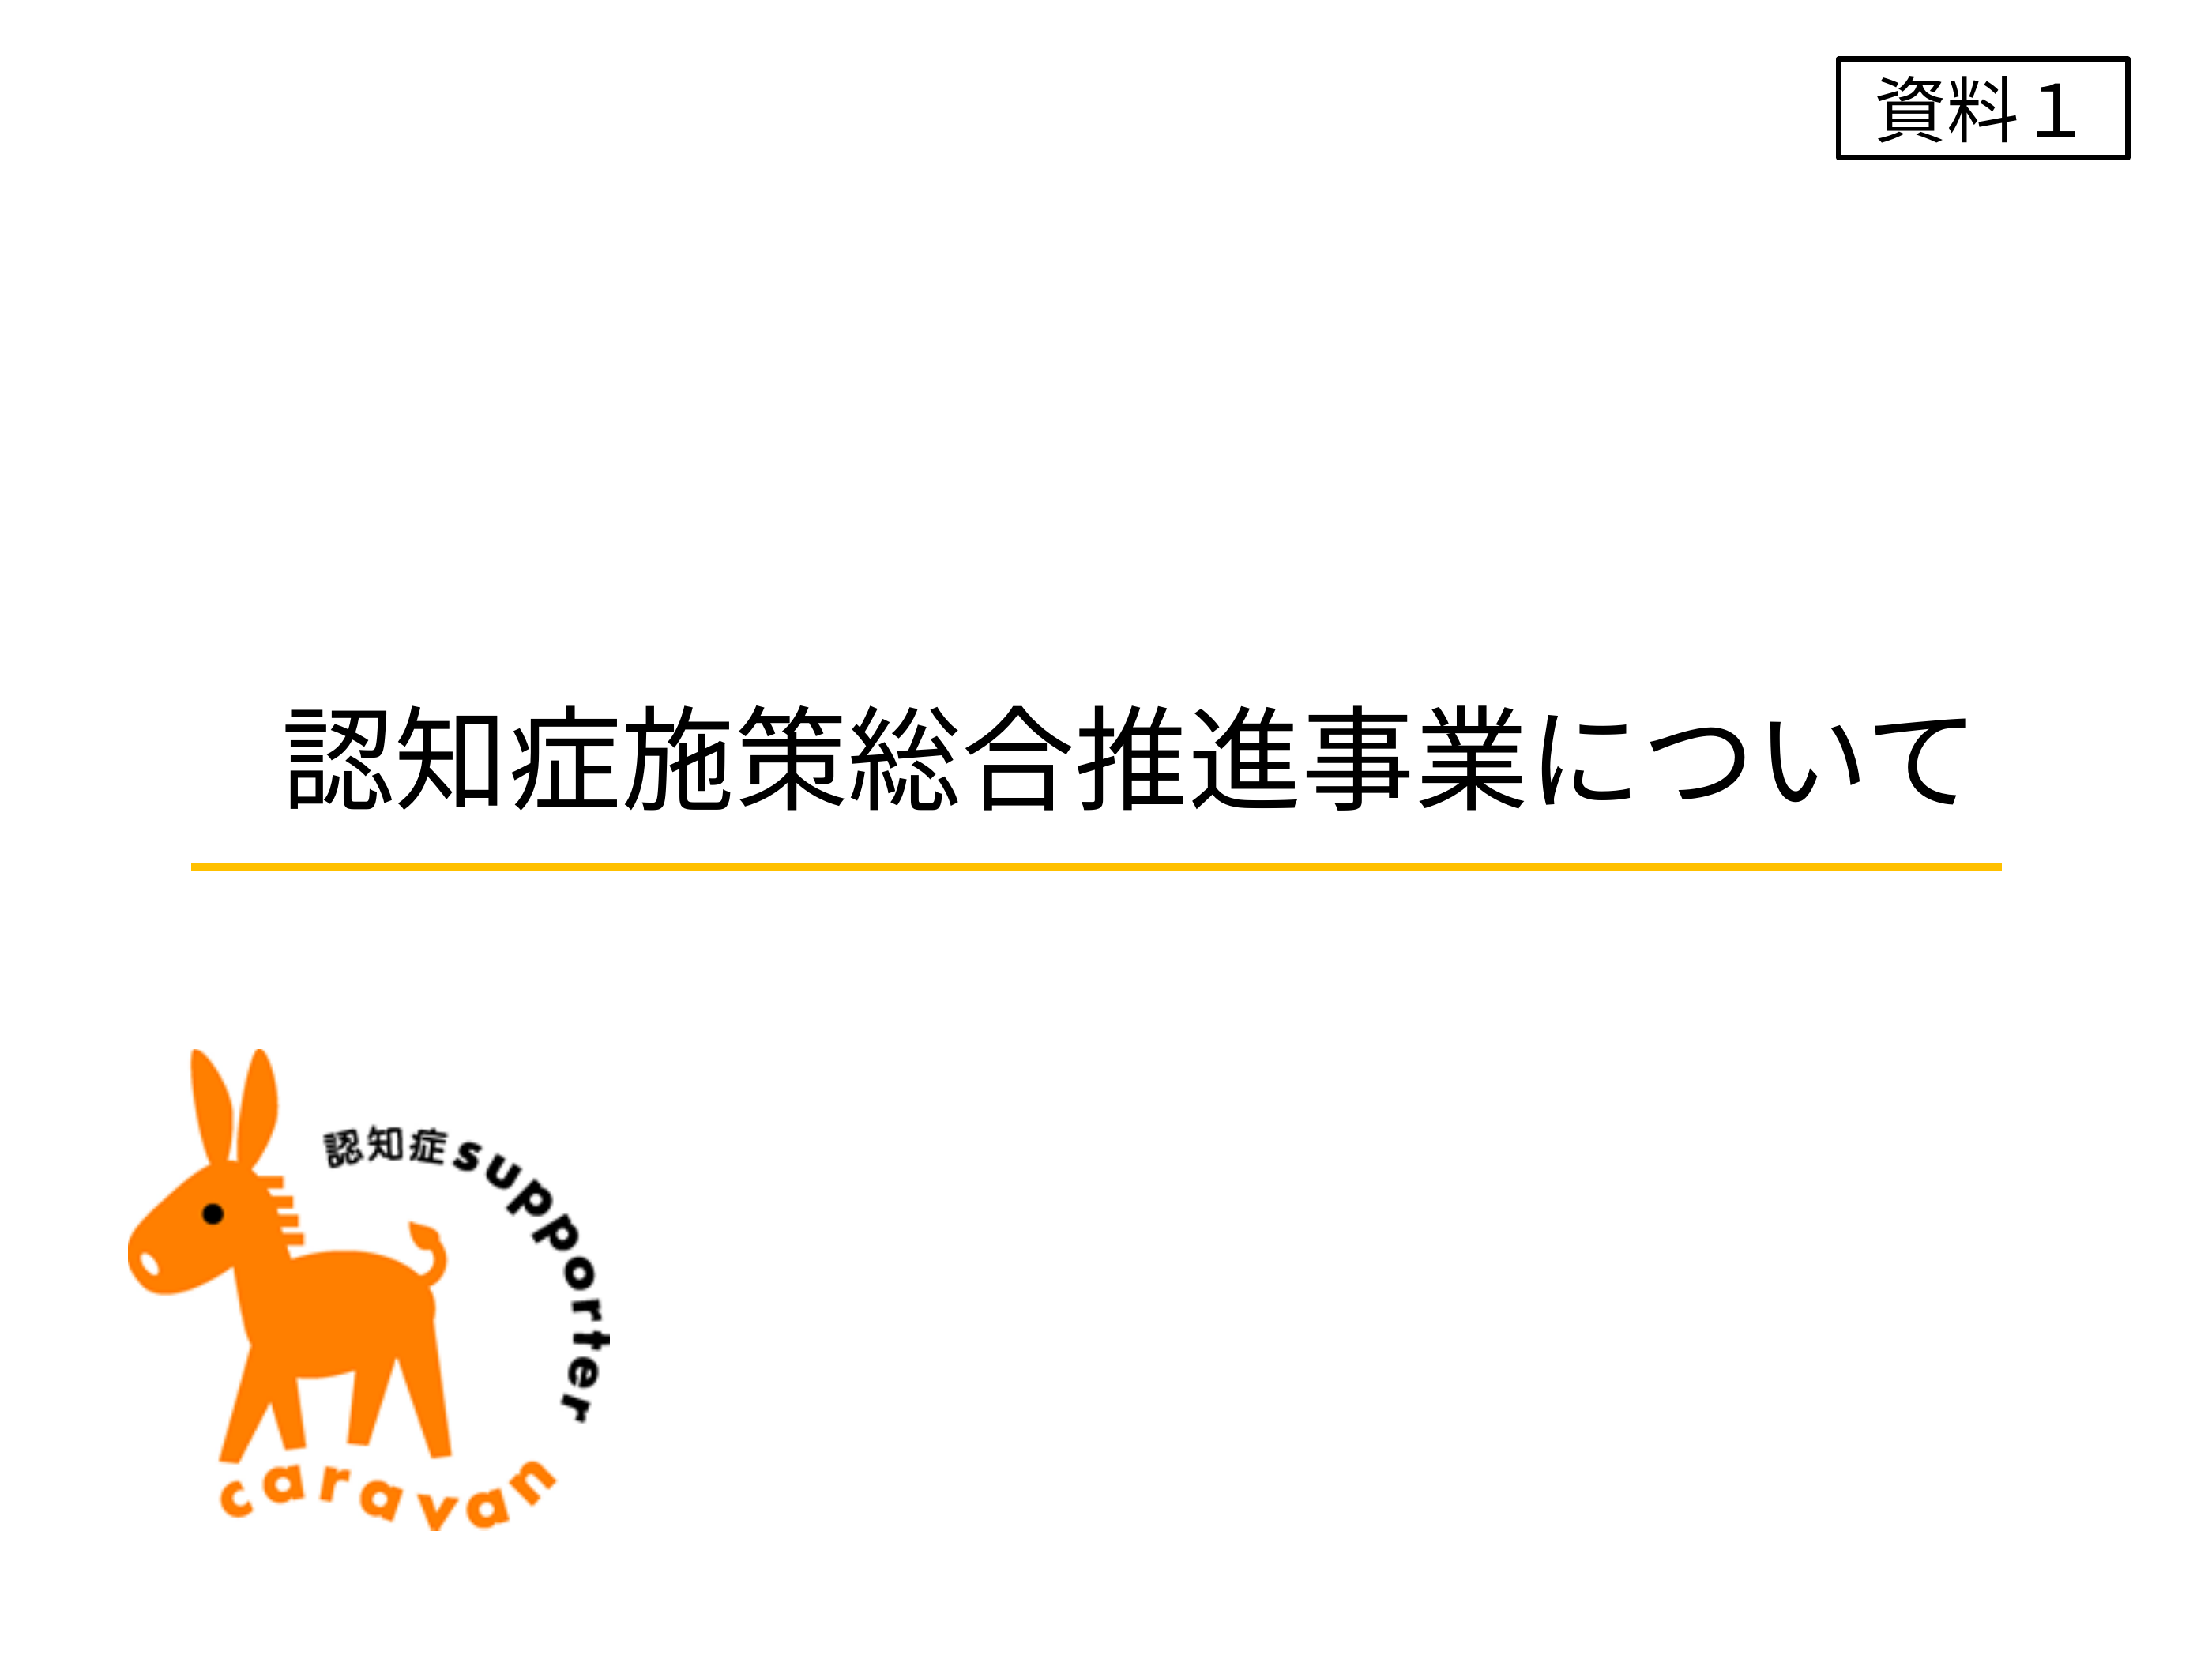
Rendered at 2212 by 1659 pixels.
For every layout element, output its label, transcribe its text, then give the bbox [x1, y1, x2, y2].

text_box 資料１ [1838, 58, 2128, 158]
picture [128, 1049, 610, 1532]
text_box 認知症施策総合推進事業について [130, 682, 2082, 830]
